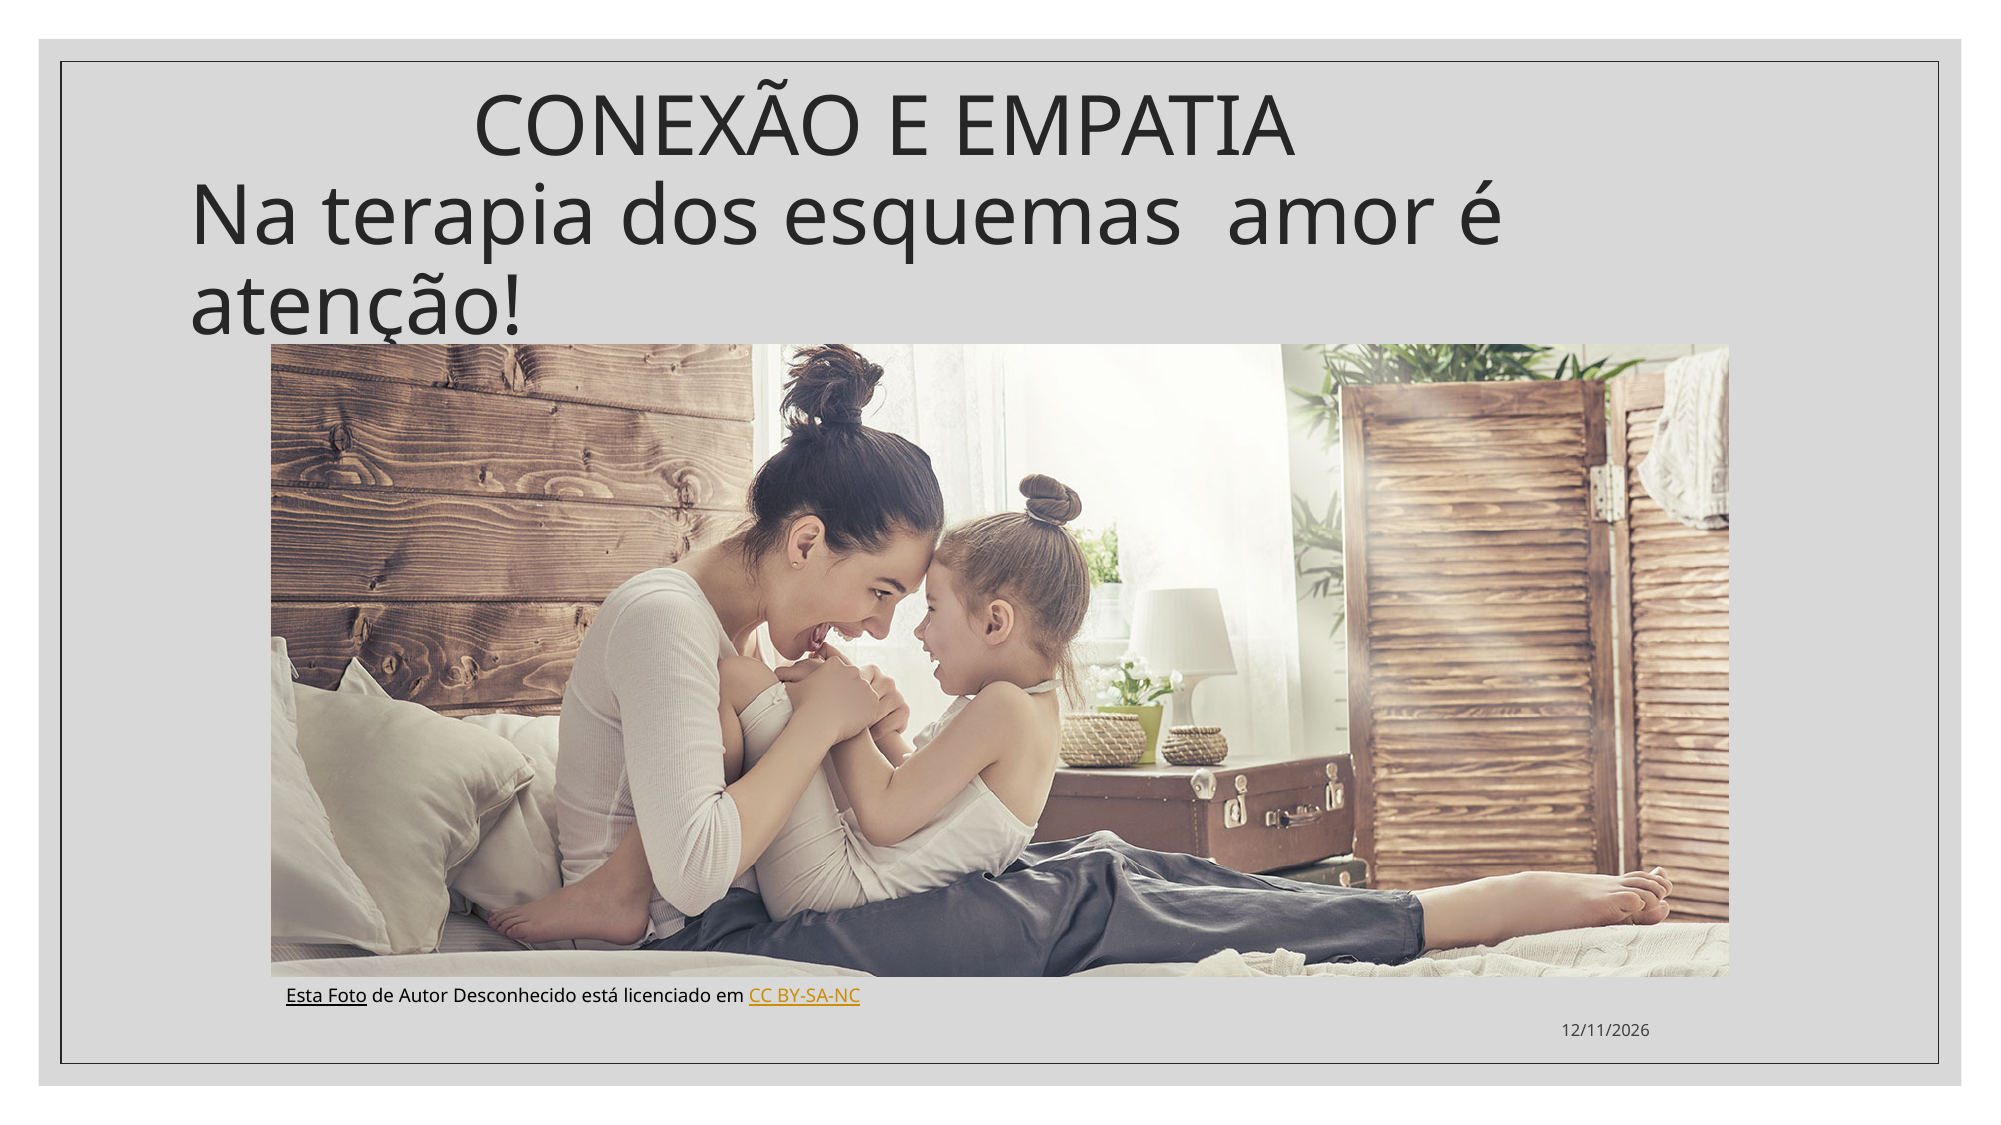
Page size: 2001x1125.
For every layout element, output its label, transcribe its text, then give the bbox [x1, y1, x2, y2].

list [271, 344, 1729, 977]
text_box Esta Foto de Autor Desconhecido está licenciado em CC BY-SA-NC [271, 982, 1729, 1017]
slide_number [1190, 1017, 1665, 1050]
title CONEXÃO E EMPATIA Na terapia dos esquemas amor é atenção! [174, 105, 1825, 331]
